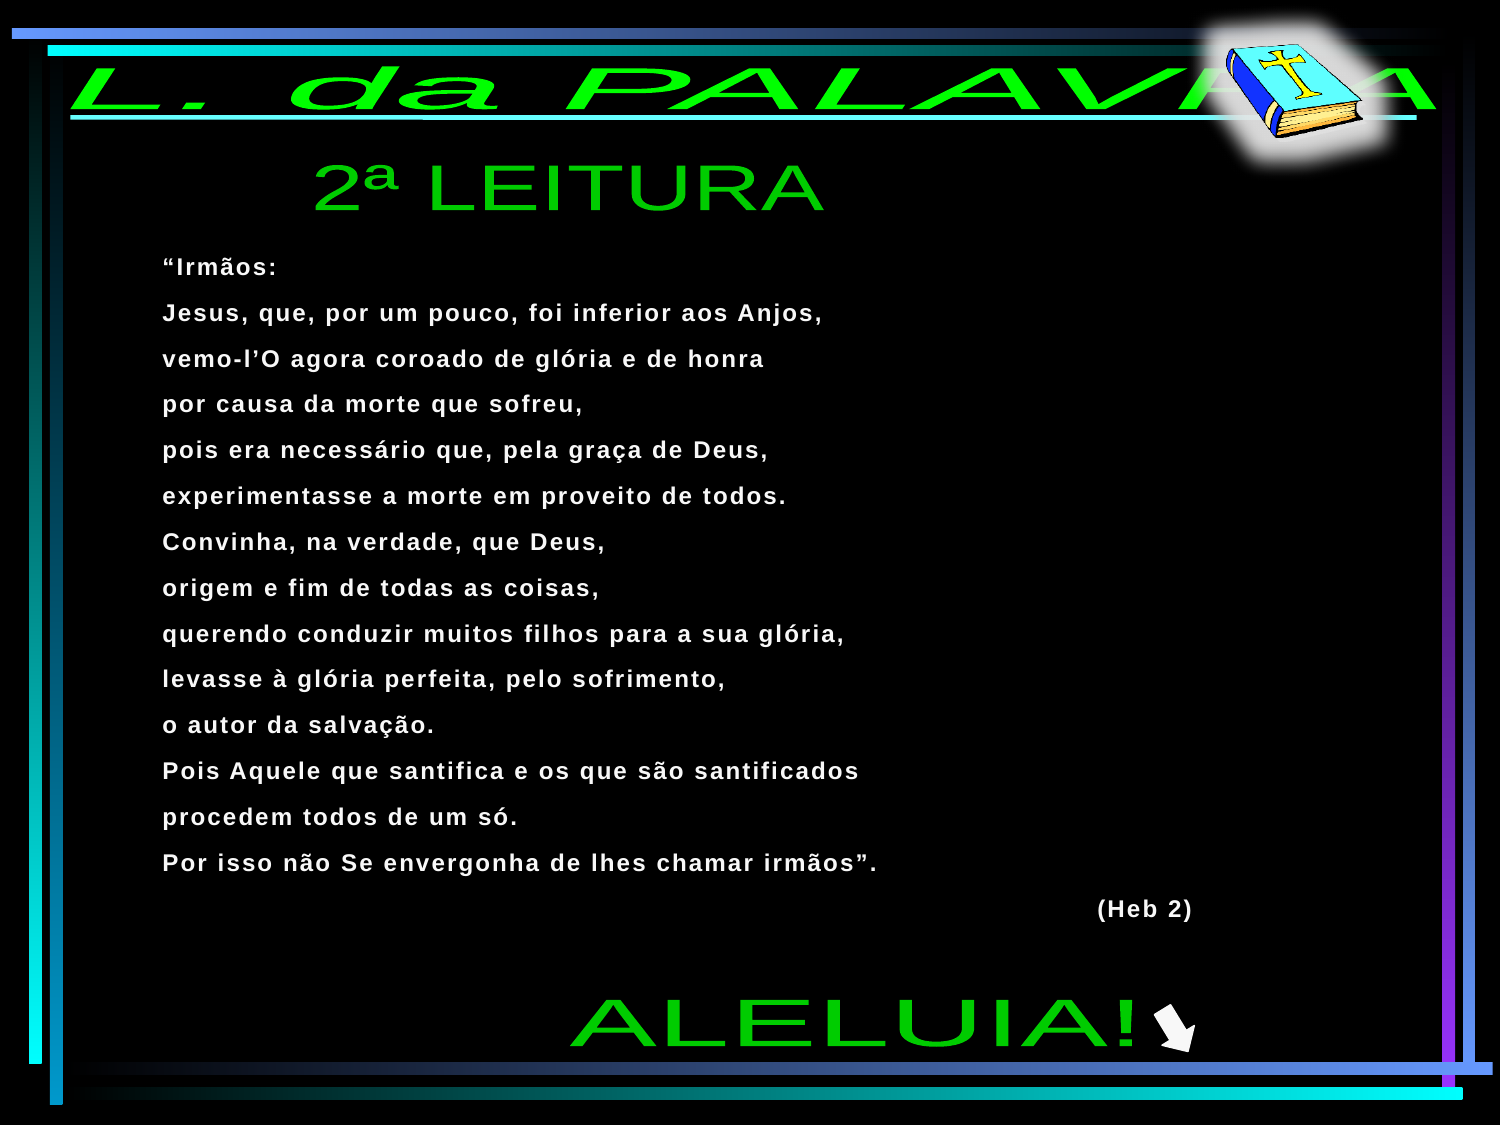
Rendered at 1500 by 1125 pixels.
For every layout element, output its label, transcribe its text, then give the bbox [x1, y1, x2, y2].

picture [1226, 42, 1365, 138]
text_box [1154, 1004, 1195, 1052]
text_box “Irmãos: Jesus, que, por um pouco, foi inferior aos Anjos, vemo-l’O agora coroado de glória e de honra por causa da morte que sofreu, pois era necessário que, pela graça de Deus, experimentasse a morte em proveito de todos. Convinha, na verdade, que Deus, origem e fim de todas as coisas, querendo conduzir muitos filhos para a sua glória, levasse à glória perfeita, pelo sofrimento, o autor da salvação. Pois Aquele que santifica e os que são santificados procedem todos de um só. Por isso não Se envergonha de lhes chamar irmãos”. (Heb 2) [147, 243, 1365, 946]
